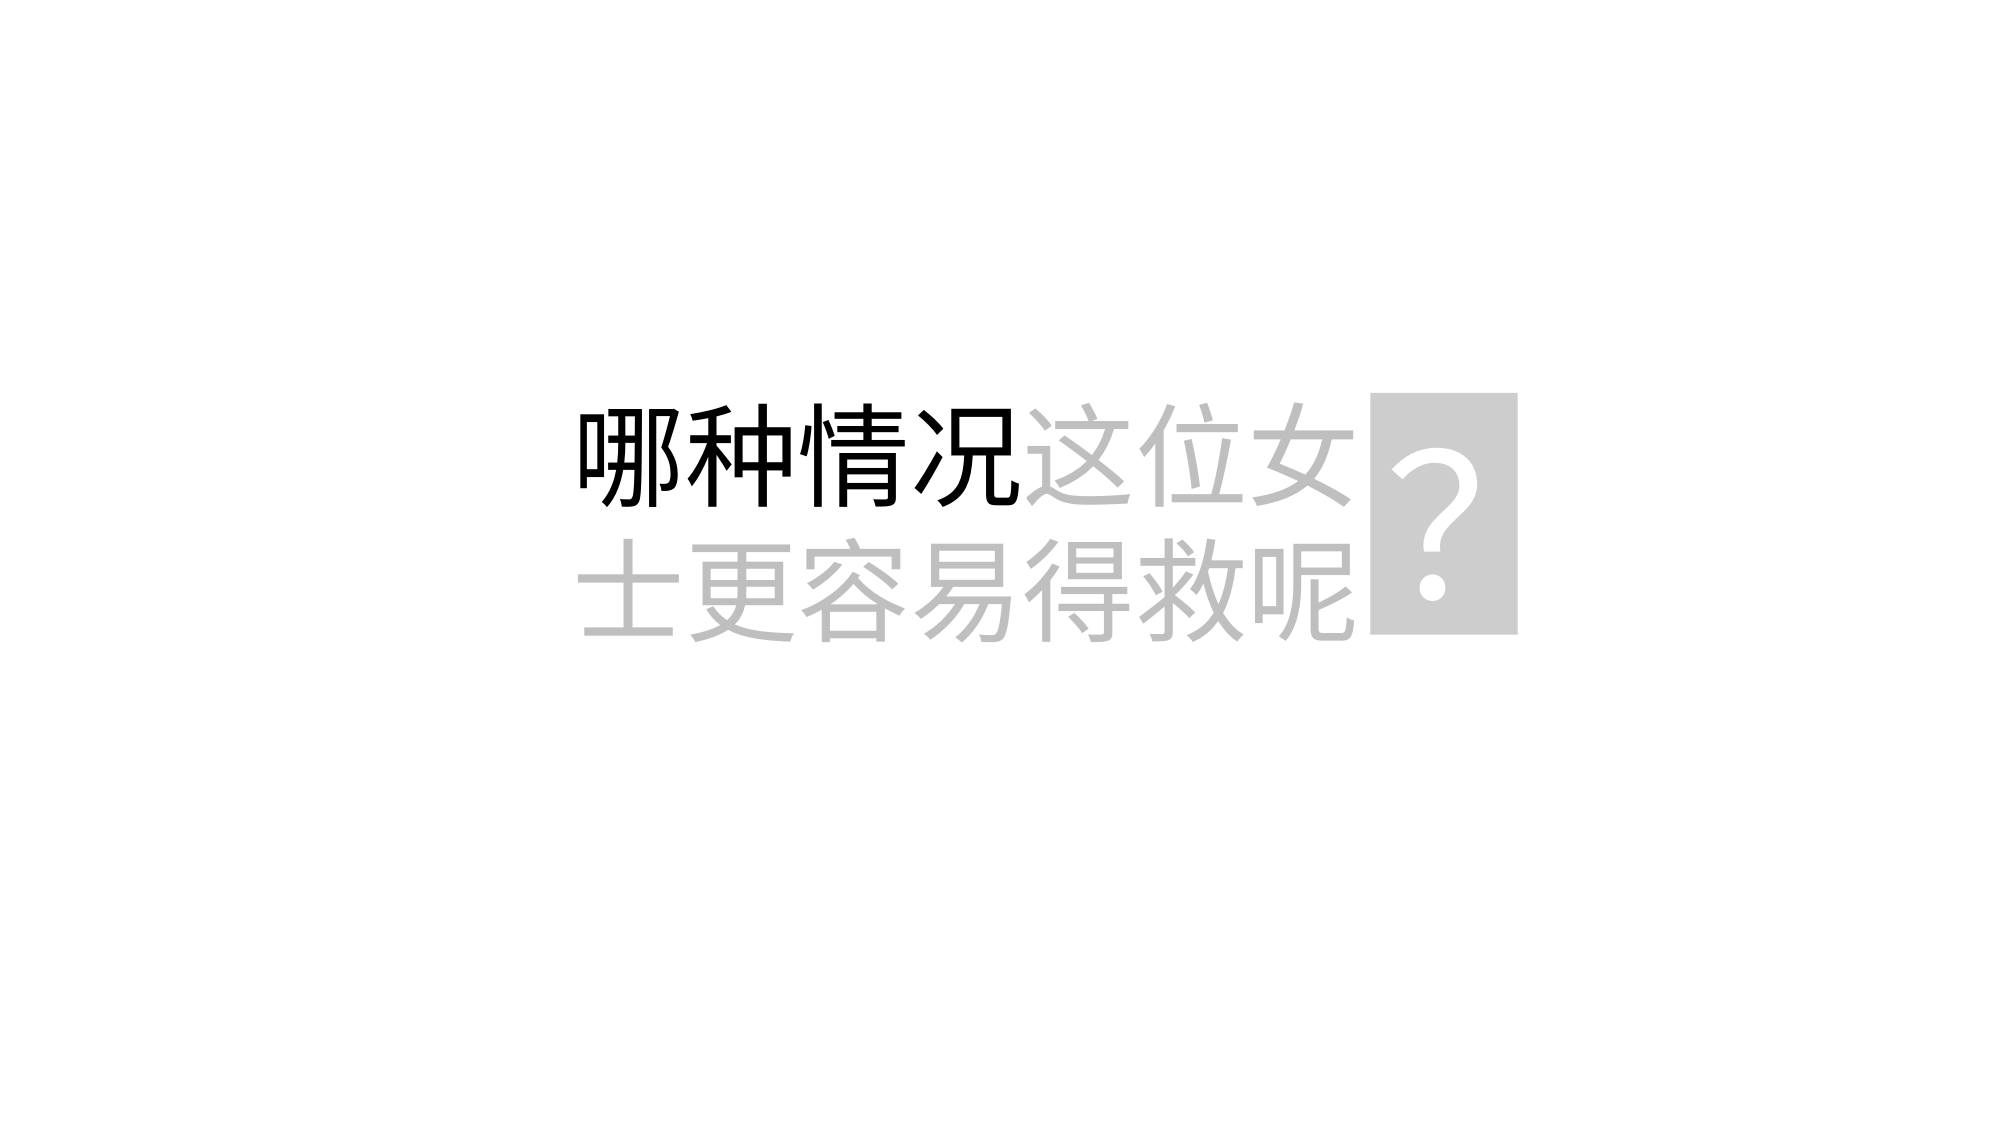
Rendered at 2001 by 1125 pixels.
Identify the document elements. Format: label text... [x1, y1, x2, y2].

text_box ？ [1370, 392, 1603, 651]
text_box 哪种情况这位女士更容易得救呢 [557, 378, 1445, 667]
